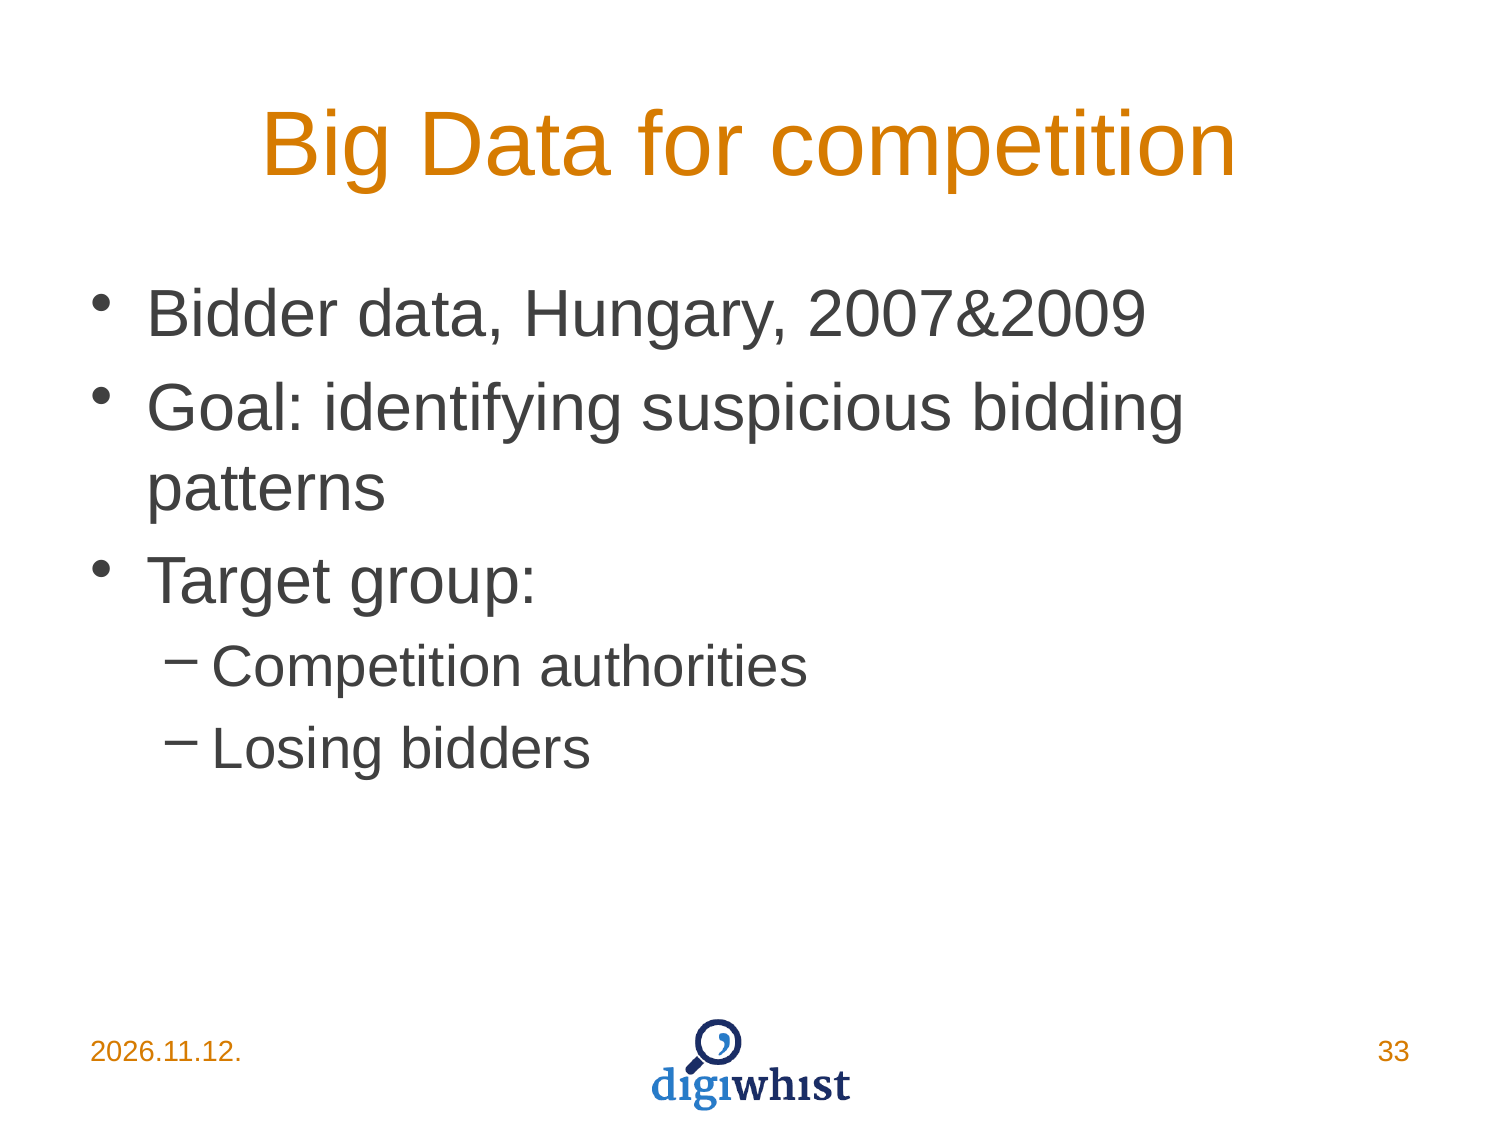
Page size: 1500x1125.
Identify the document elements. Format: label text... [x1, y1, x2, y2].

slide_number 33 [1074, 1024, 1426, 1103]
title Big Data for competition [75, 45, 1425, 233]
picture [642, 1012, 858, 1115]
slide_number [74, 1024, 426, 1103]
list Bidder data, Hungary, 2007&2009 Goal: identifying suspicious bidding patterns Target group: Competition authorities Losing bidders [75, 262, 1425, 1005]
